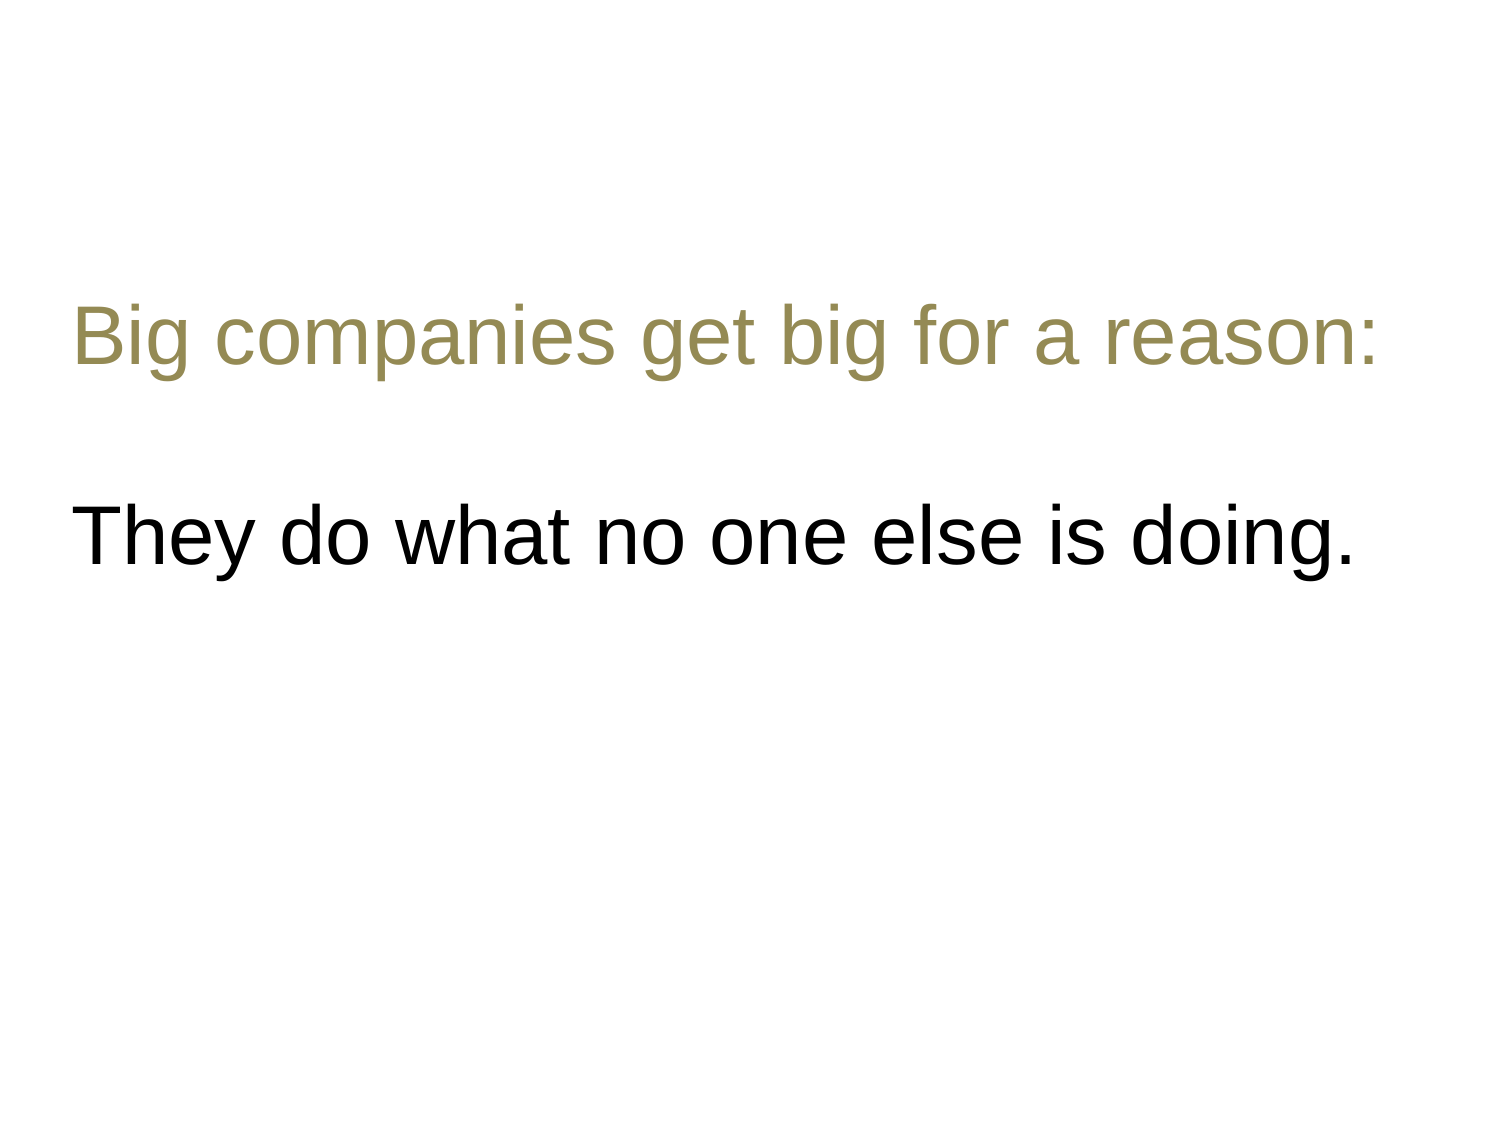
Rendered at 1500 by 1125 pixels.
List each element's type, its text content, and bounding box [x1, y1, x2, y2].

text_box Big companies get big for a reason: They do what no one else is doing. [56, 274, 1471, 589]
